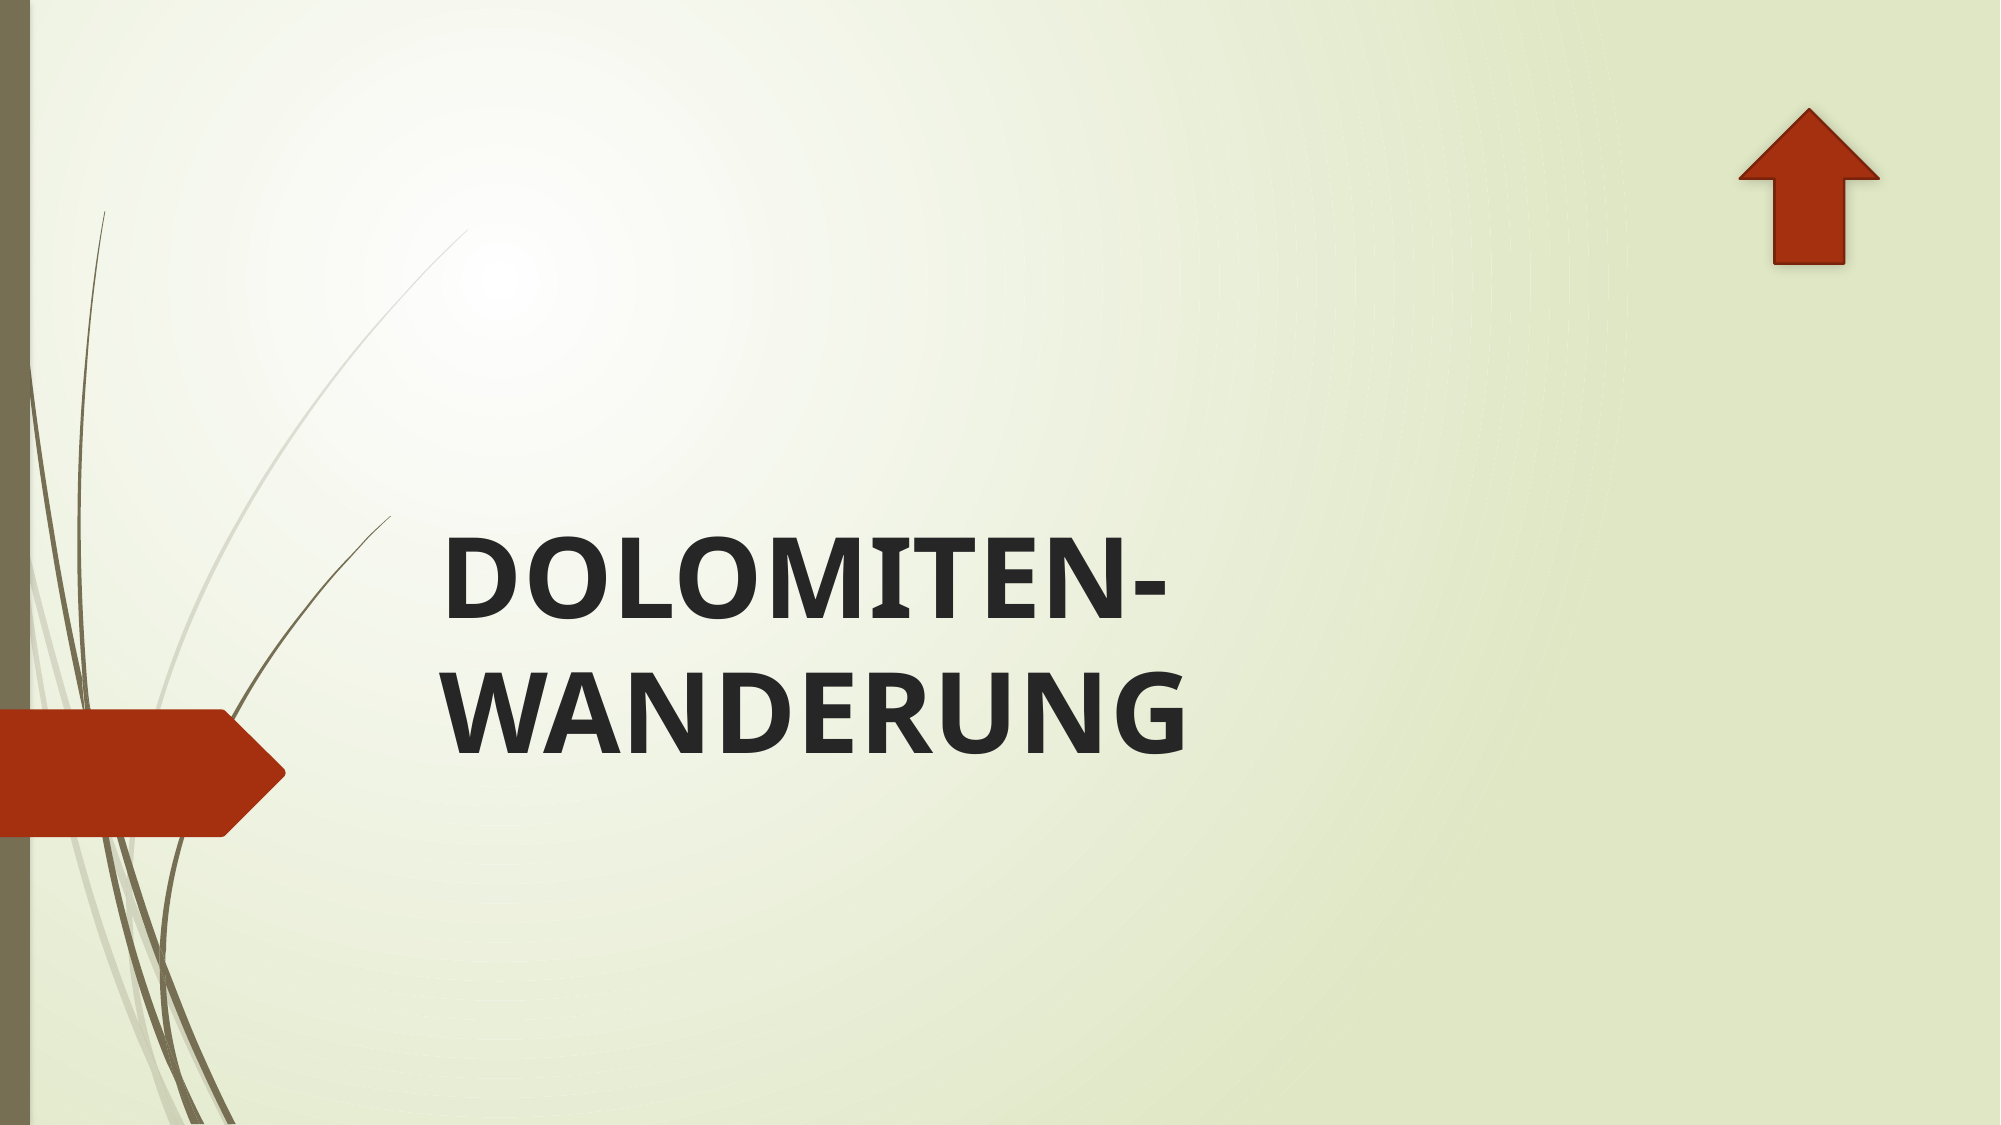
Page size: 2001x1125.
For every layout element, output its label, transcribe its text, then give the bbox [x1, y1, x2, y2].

title DOLOMITEN-WANDERUNG [424, 412, 1888, 784]
